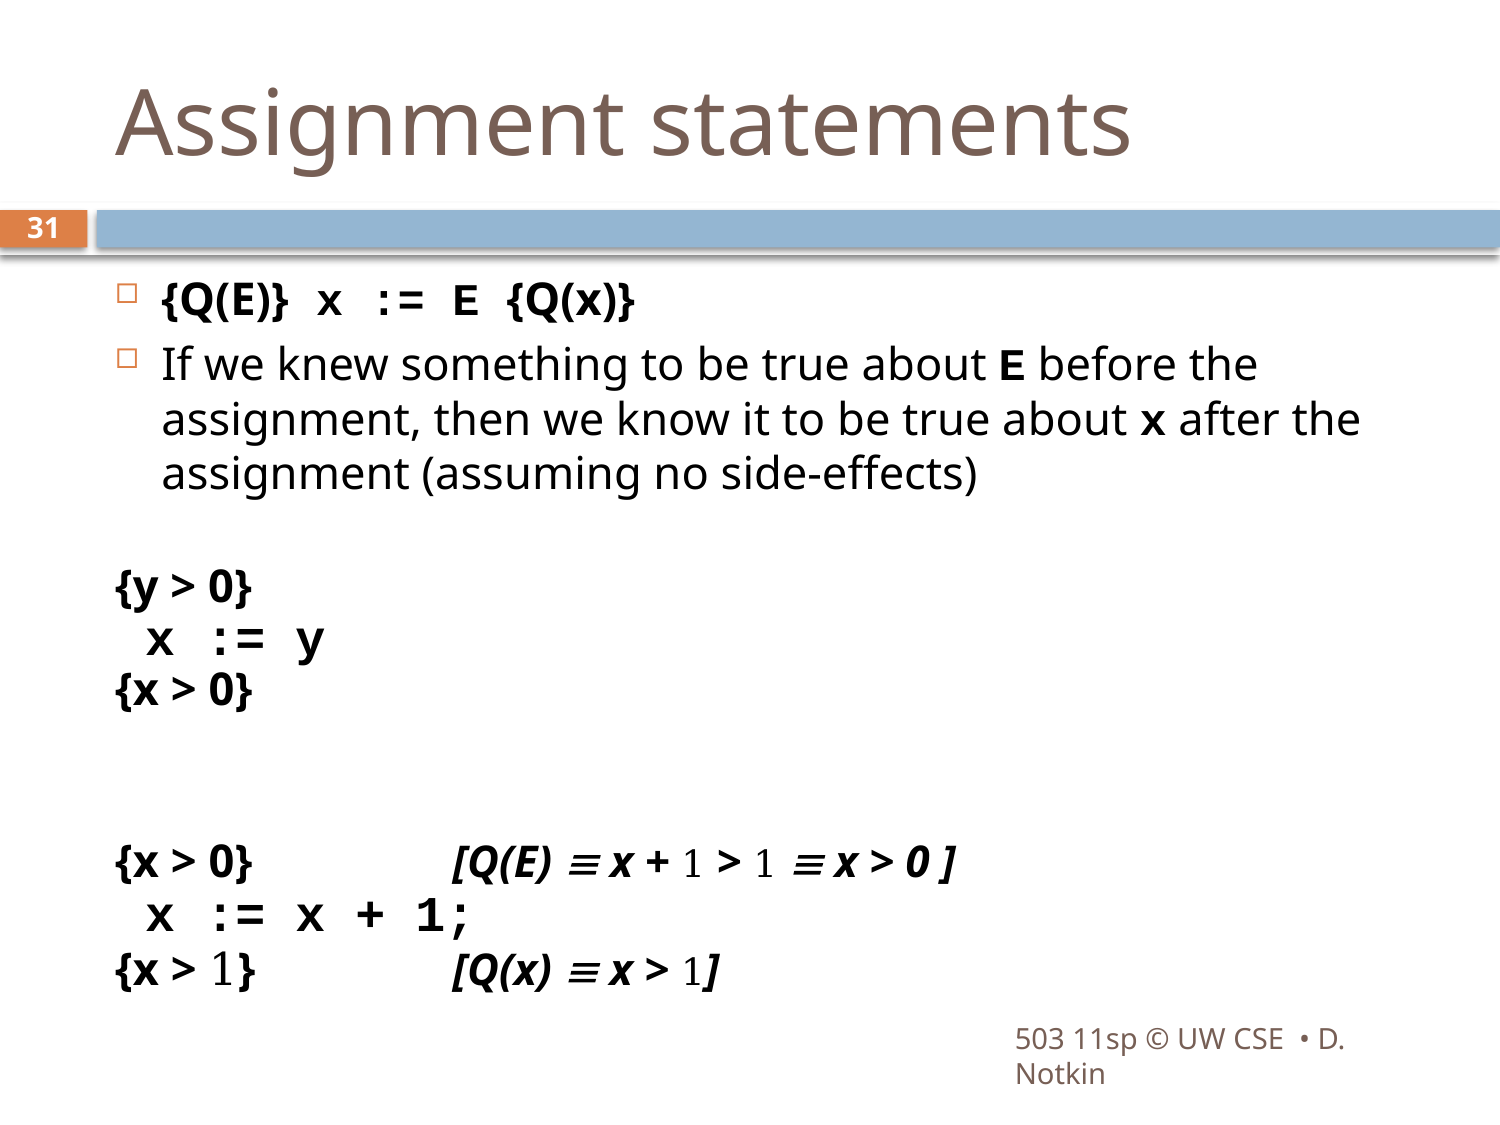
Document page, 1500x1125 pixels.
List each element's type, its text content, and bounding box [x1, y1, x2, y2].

list {Q(E)} x := E {Q(x)} If we knew something to be true about E before the assignment, then we know it to be true about x after the assignment (assuming no side-effects) {y > 0} x := y {x > 0} {x > 0} [Q(E)  x + 1 > 1  x > 0 ] x := x + 1; {x > 1} [Q(x)  x > 1] [100, 262, 1438, 1005]
slide_number 503 11sp © UW CSE • D. Notkin [999, 1025, 1438, 1085]
slide_number 31 [0, 208, 88, 249]
title Assignment statements [100, 37, 1438, 200]
